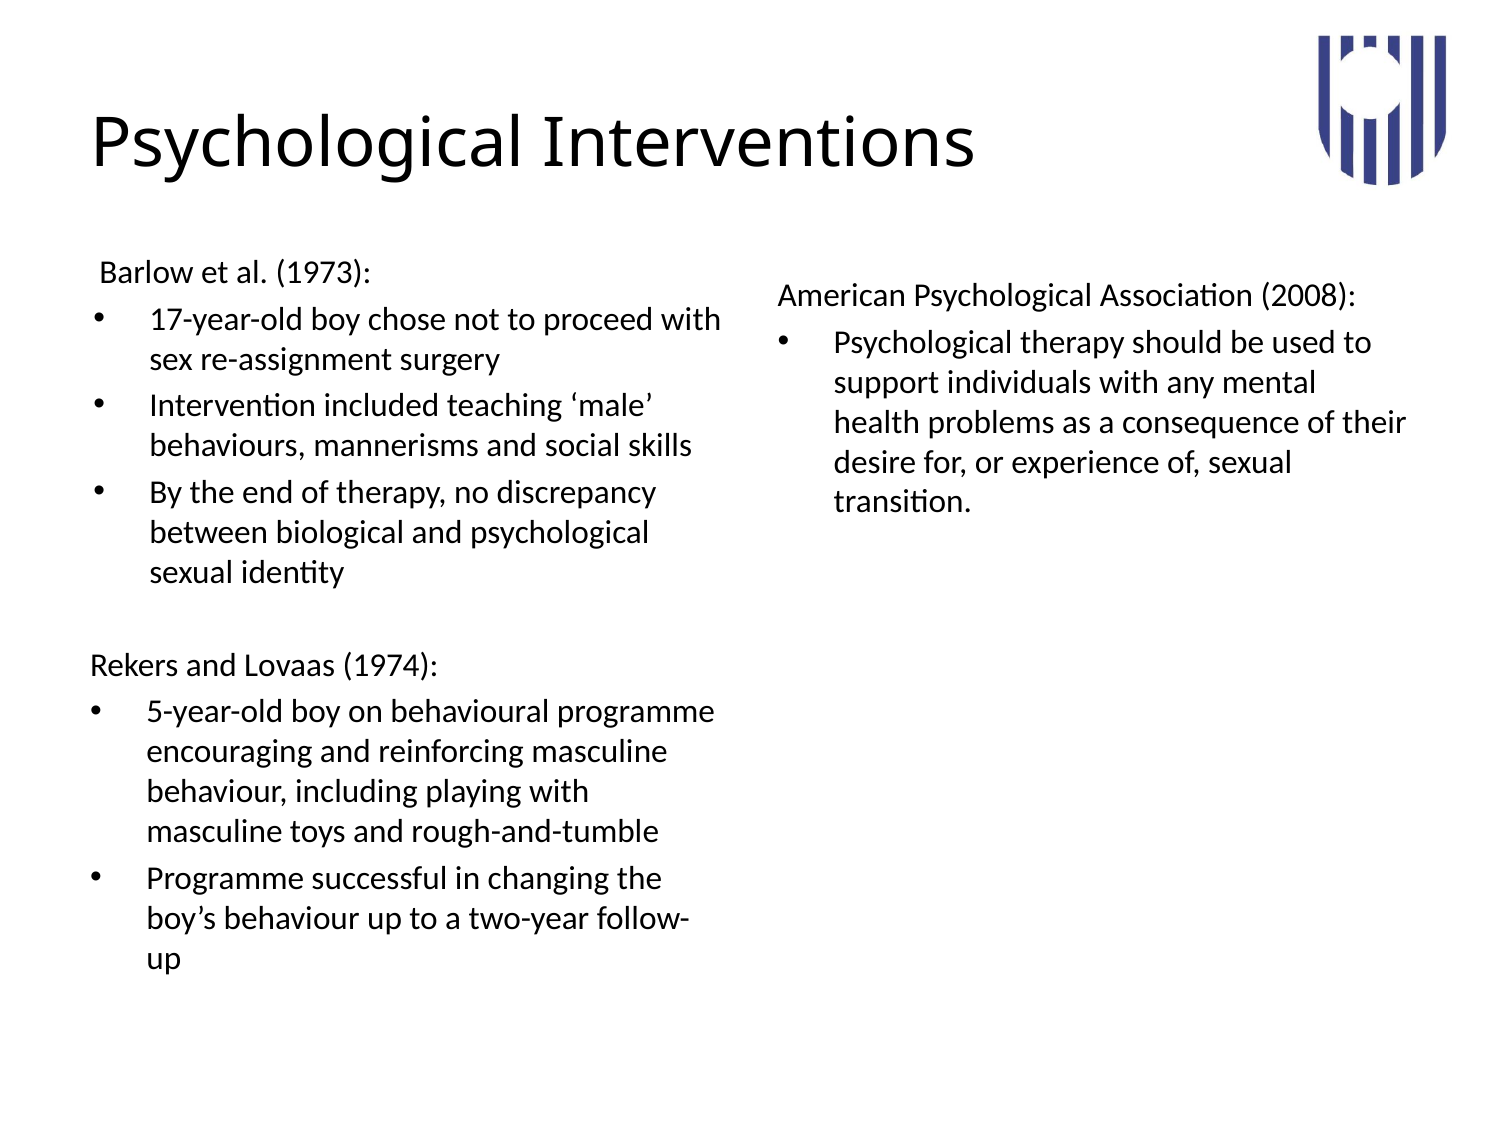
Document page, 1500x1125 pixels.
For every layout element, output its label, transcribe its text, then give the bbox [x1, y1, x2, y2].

title Psychological Interventions [75, 45, 1425, 233]
picture [1266, 0, 1500, 233]
list Barlow et al. (1973): 17-year-old boy chose not to proceed with sex re-assignment surgery Intervention included teaching ‘male’ behaviours, mannerisms and social skills By the end of therapy, no discrepancy between biological and psychological sexual identity Rekers and Lovaas (1974): 5-year-old boy on behavioural programme encouraging and reinforcing masculine behaviour, including playing with masculine toys and rough-and-tumble Programme successful in changing the boy’s behaviour up to a two-year follow-up [75, 196, 738, 1005]
list American Psychological Association (2008): Psychological therapy should be used to support individuals with any mental health problems as a consequence of their desire for, or experience of, sexual transition. [762, 172, 1425, 1005]
